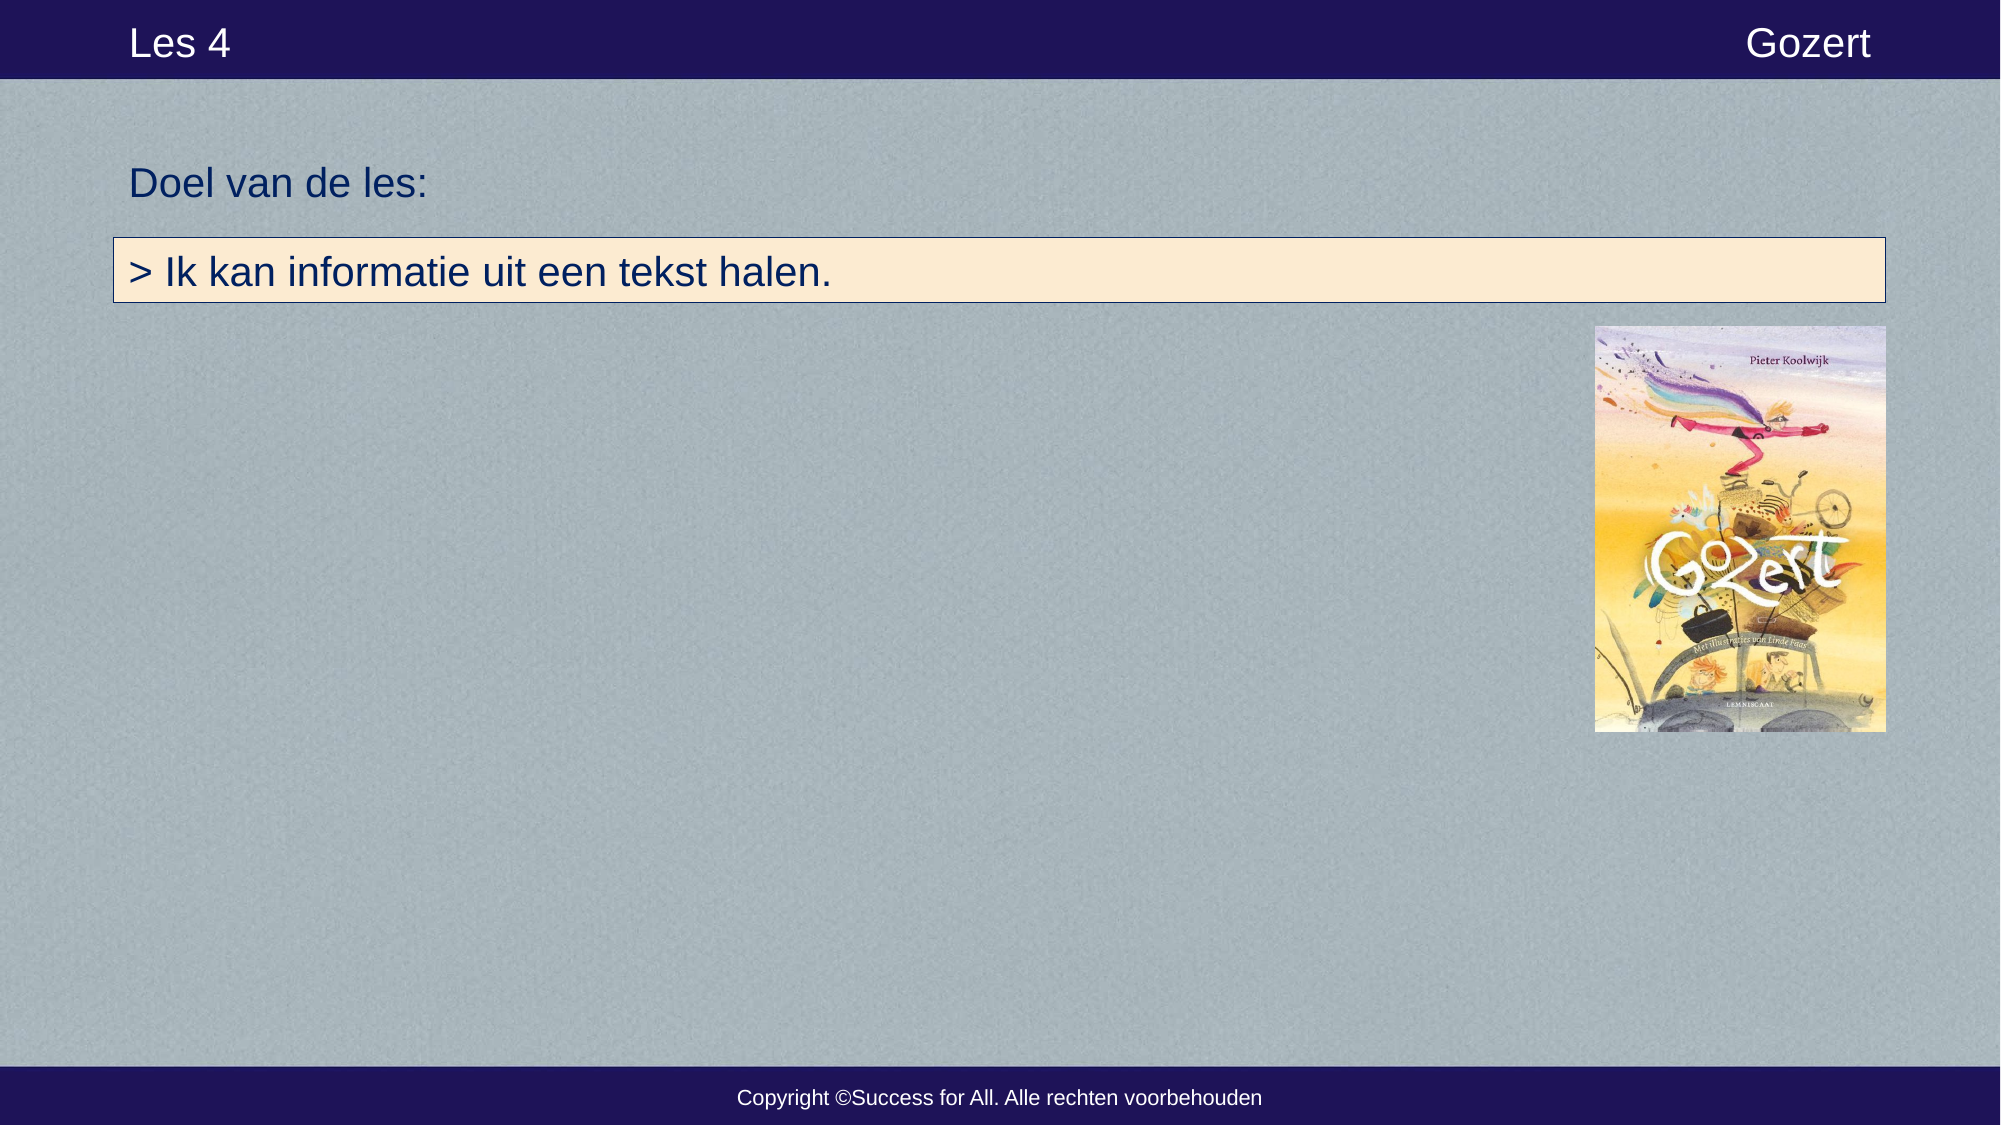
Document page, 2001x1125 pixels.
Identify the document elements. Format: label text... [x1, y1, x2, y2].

text_box Doel van de les: [113, 148, 1635, 214]
picture [0, 0, 2001, 1125]
text_box Copyright ©Success for All. Alle rechten voorbehouden [0, 1076, 2000, 1125]
text_box Gozert [999, 8, 1886, 73]
text_box Les 4 [114, 8, 354, 73]
text_box > Ik kan informatie uit een tekst halen. [113, 237, 1886, 303]
